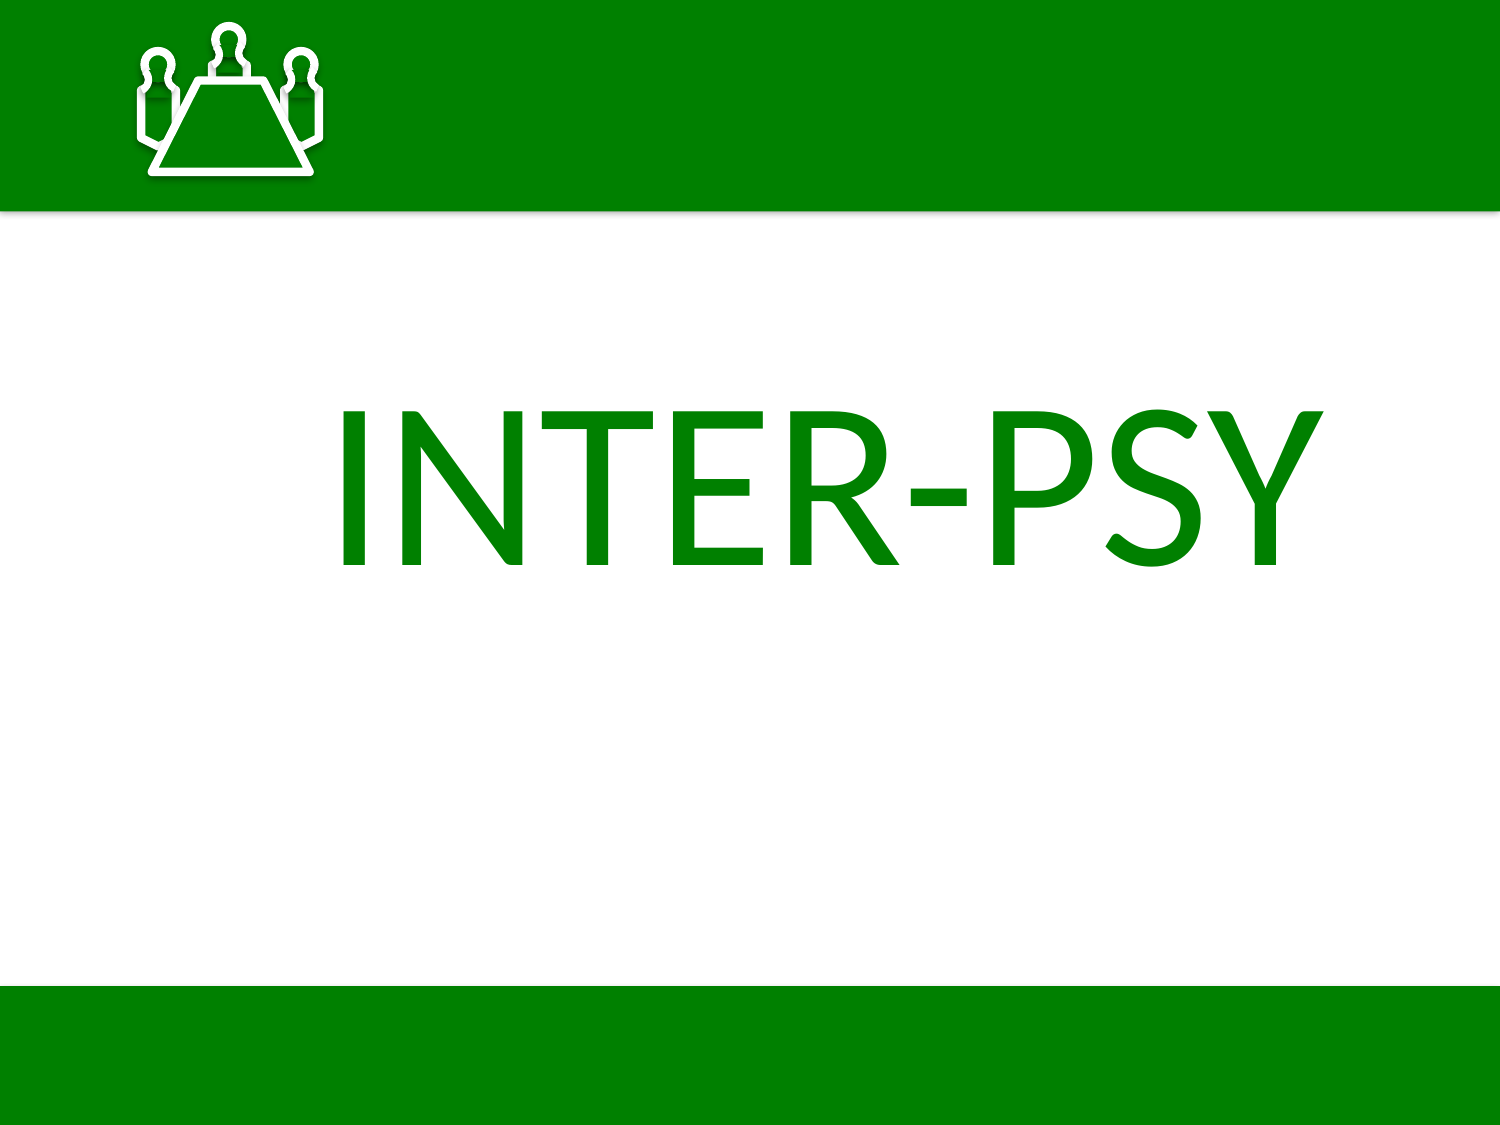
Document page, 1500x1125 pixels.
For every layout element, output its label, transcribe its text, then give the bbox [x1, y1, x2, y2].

title INTER-PSY [112, 349, 1388, 591]
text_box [121, 25, 338, 173]
